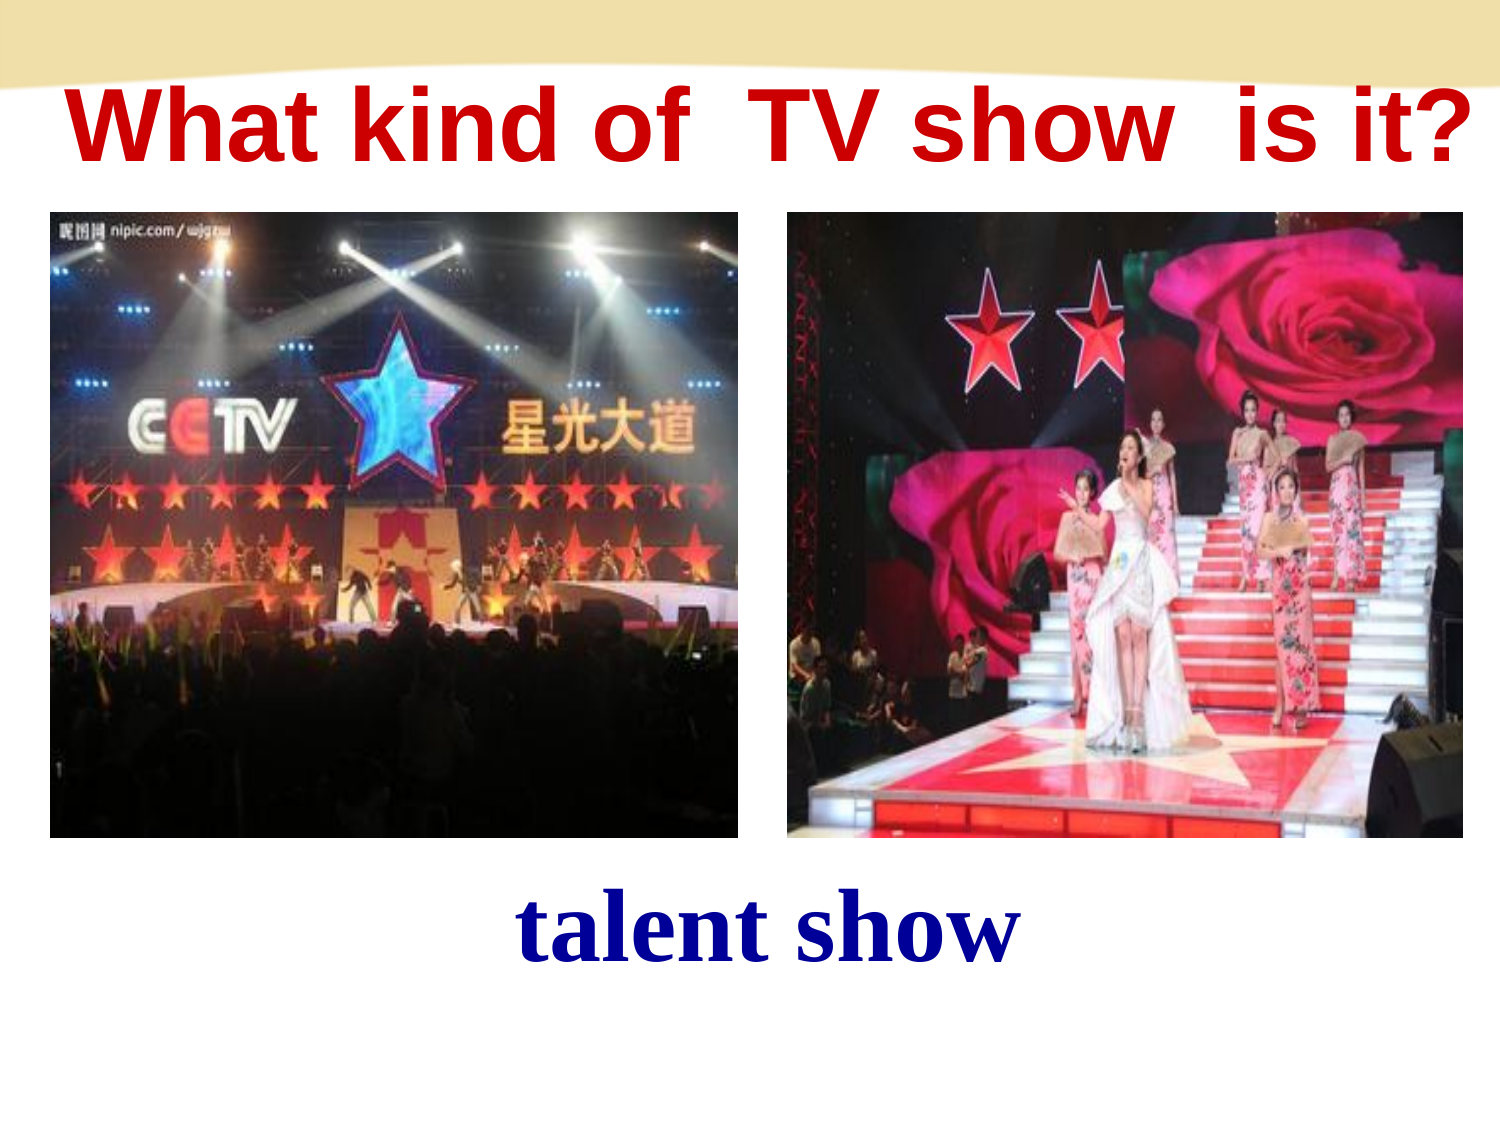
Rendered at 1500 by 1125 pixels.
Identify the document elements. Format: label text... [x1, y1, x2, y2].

text_box What kind of TV show is it? [50, 49, 1500, 190]
text_box talent show [500, 849, 1037, 990]
picture [0, 0, 1500, 1125]
